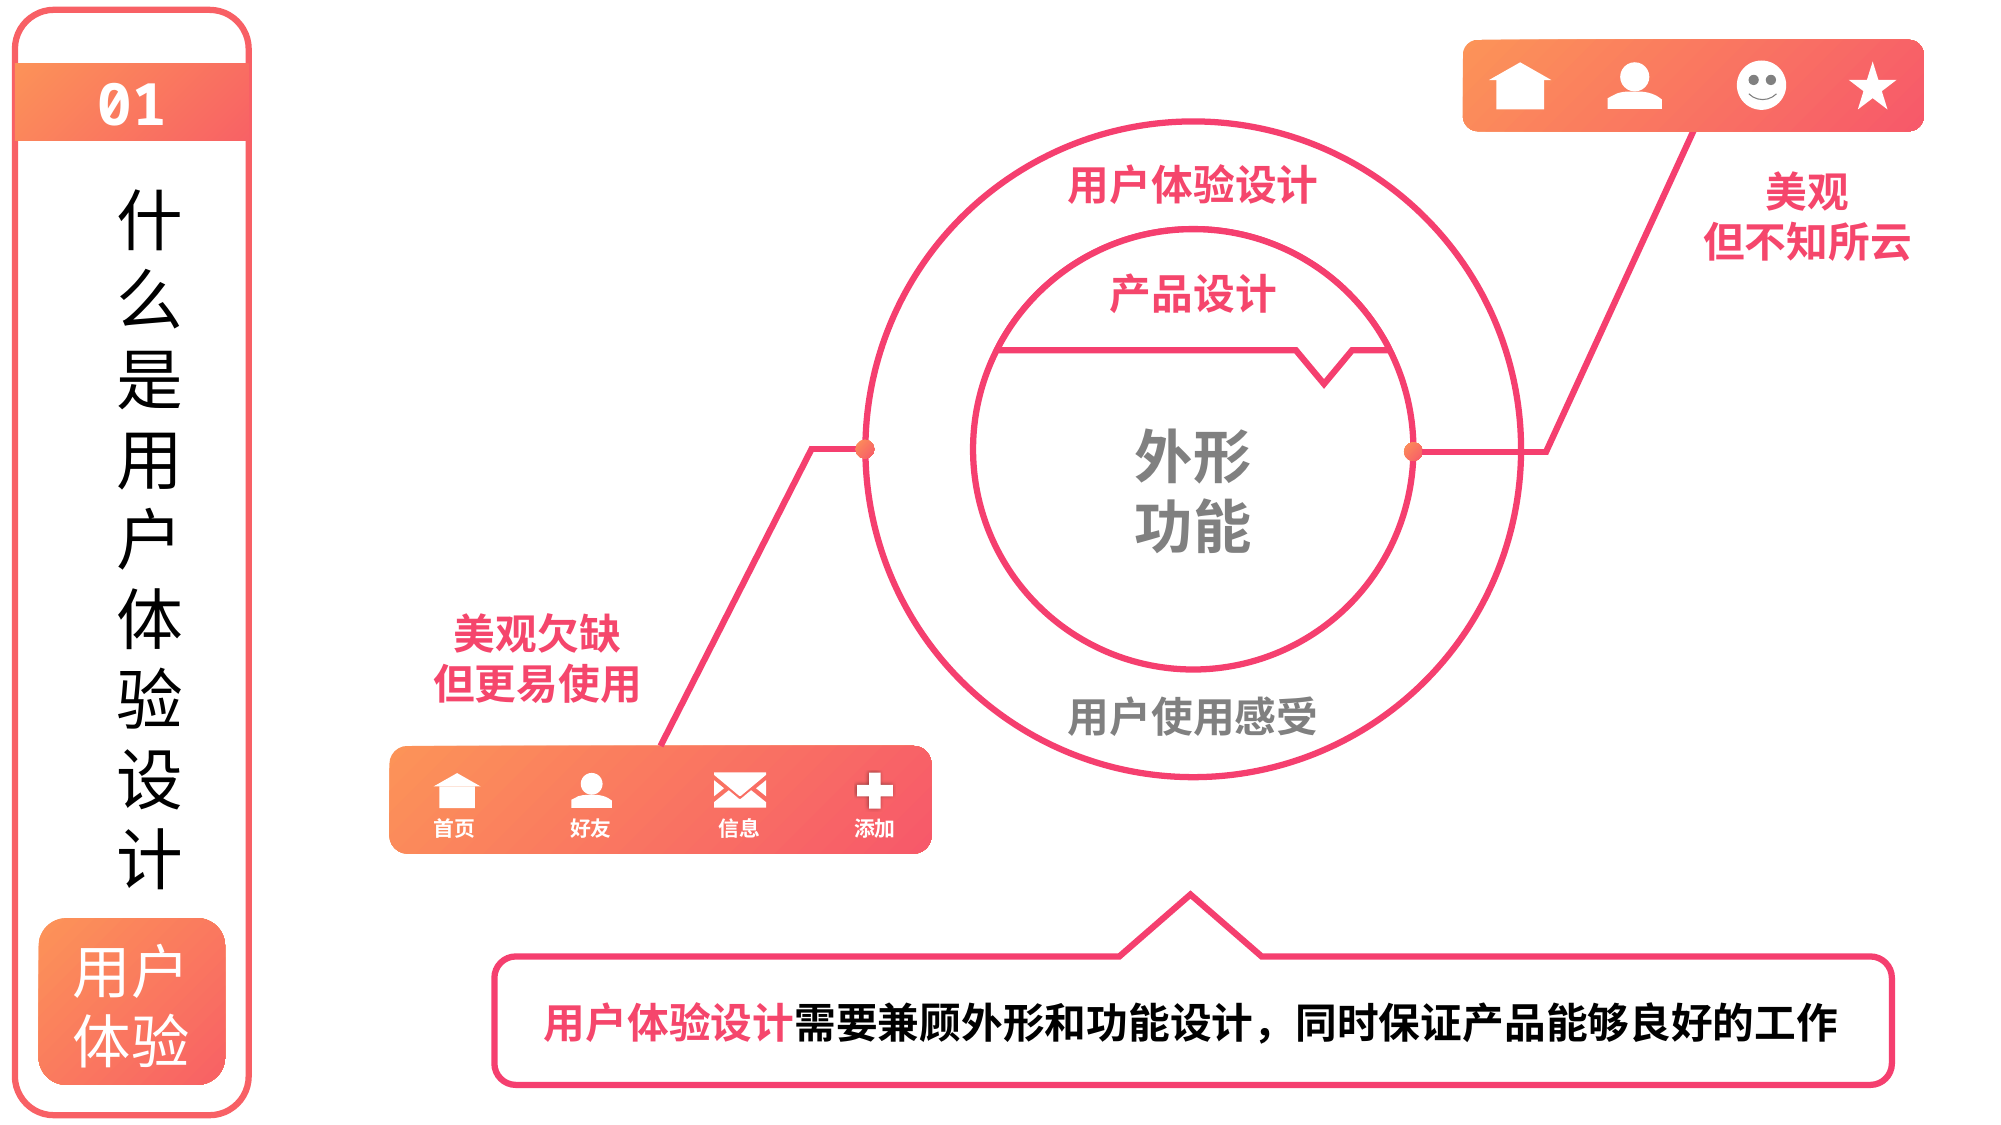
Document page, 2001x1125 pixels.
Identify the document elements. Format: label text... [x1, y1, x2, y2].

text_box 美观欠缺 但更易使用 [379, 600, 660, 716]
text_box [571, 772, 612, 808]
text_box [14, 9, 249, 1116]
text_box 好友 [537, 808, 644, 849]
text_box [856, 778, 894, 808]
text_box [884, 778, 933, 847]
text_box 首页 [401, 808, 508, 849]
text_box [433, 773, 481, 809]
text_box 美观 但不知所云 [1705, 158, 1966, 274]
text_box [714, 772, 766, 808]
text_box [1462, 39, 1924, 132]
text_box [854, 438, 865, 460]
text_box 添加 [821, 808, 929, 849]
text_box [388, 744, 928, 855]
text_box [660, 447, 813, 746]
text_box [494, 894, 1892, 1085]
text_box 信息 [686, 808, 793, 849]
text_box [865, 121, 1522, 778]
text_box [1545, 132, 1705, 454]
